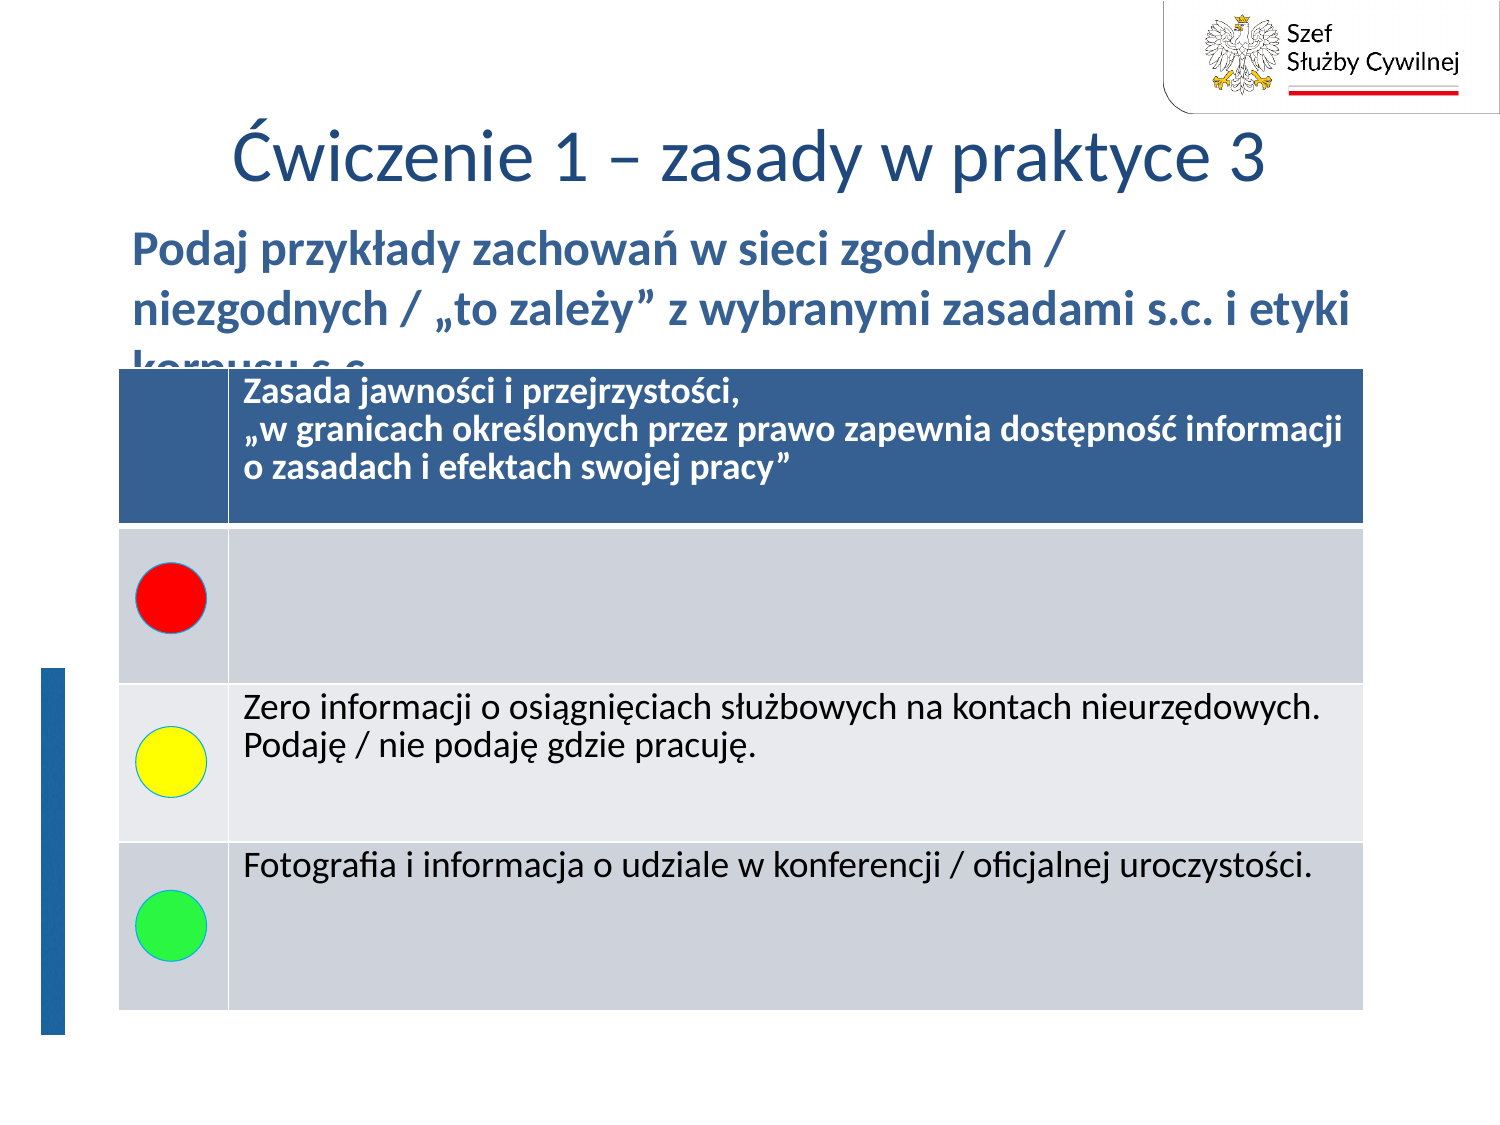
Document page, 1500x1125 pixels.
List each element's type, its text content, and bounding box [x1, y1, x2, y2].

text_box [133, 724, 209, 800]
title Ćwiczenie 1 – zasady w praktyce 3 [100, 99, 1400, 224]
text_box Podaj przykłady zachowań w sieci zgodnych / niezgodnych / „to zależy” z wybranymi zasadami s.c. i etyki korpusu s.c. [117, 208, 1382, 403]
table_cell [119, 685, 228, 841]
table_cell Fotografia i informacja o udziale w konferencji / oficjalnej uroczystości. [229, 843, 1363, 1010]
text_box [133, 560, 209, 636]
table_cell Zero informacji o osiągnięciach służbowych na kontach nieurzędowych. Podaję / nie podaję gdzie pracuję. [229, 685, 1363, 841]
table_cell [119, 843, 228, 1010]
table_header Zasada jawności i przejrzystości, „w granicach określonych przez prawo zapewnia dostępność informacji o zasadach i efektach swojej pracy” [229, 369, 1363, 523]
picture [1163, 0, 1500, 114]
picture [41, 668, 65, 1035]
text_box [133, 888, 209, 964]
table_cell [229, 529, 1363, 683]
table_cell [119, 529, 228, 683]
table_header [119, 369, 228, 523]
